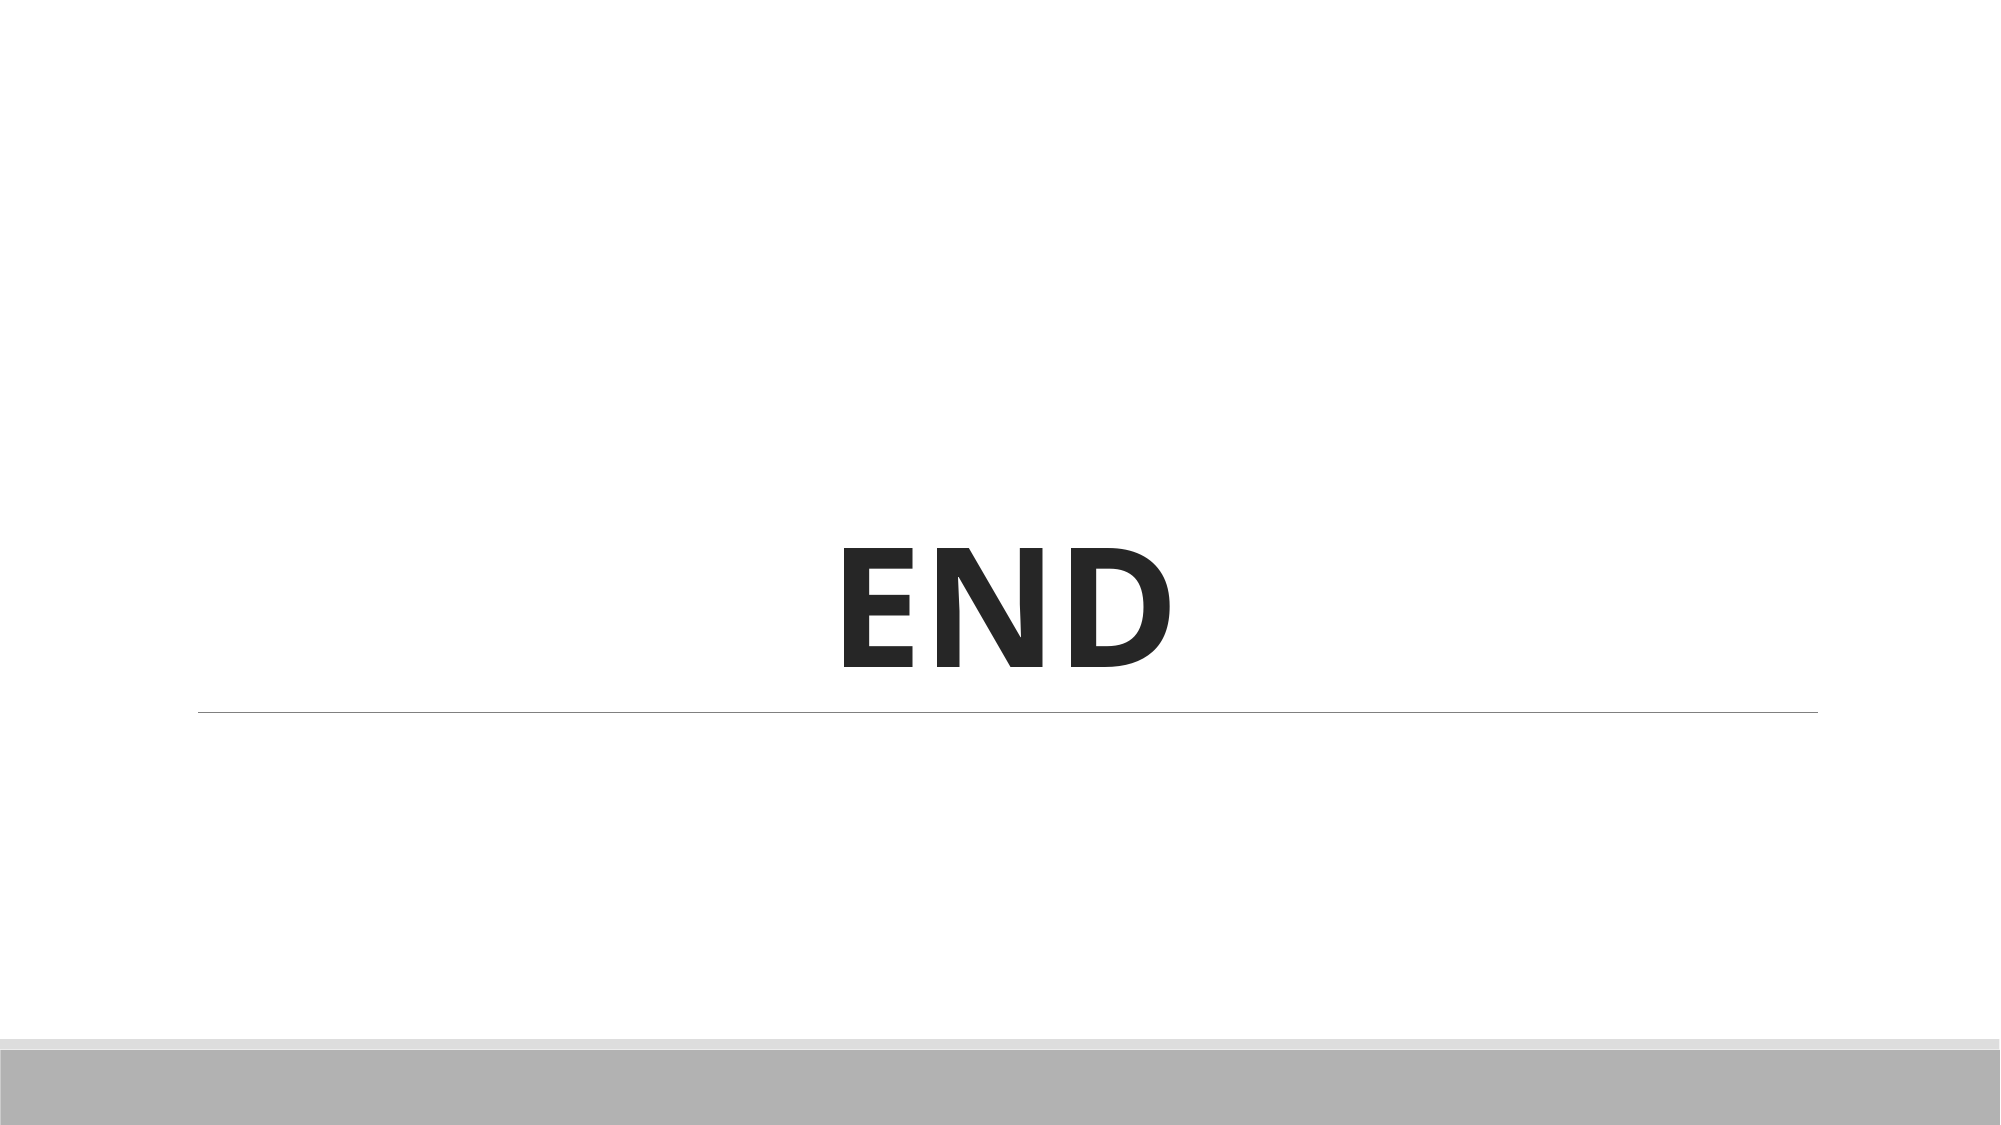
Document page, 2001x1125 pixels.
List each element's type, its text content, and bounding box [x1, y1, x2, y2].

title END [180, 124, 1830, 710]
